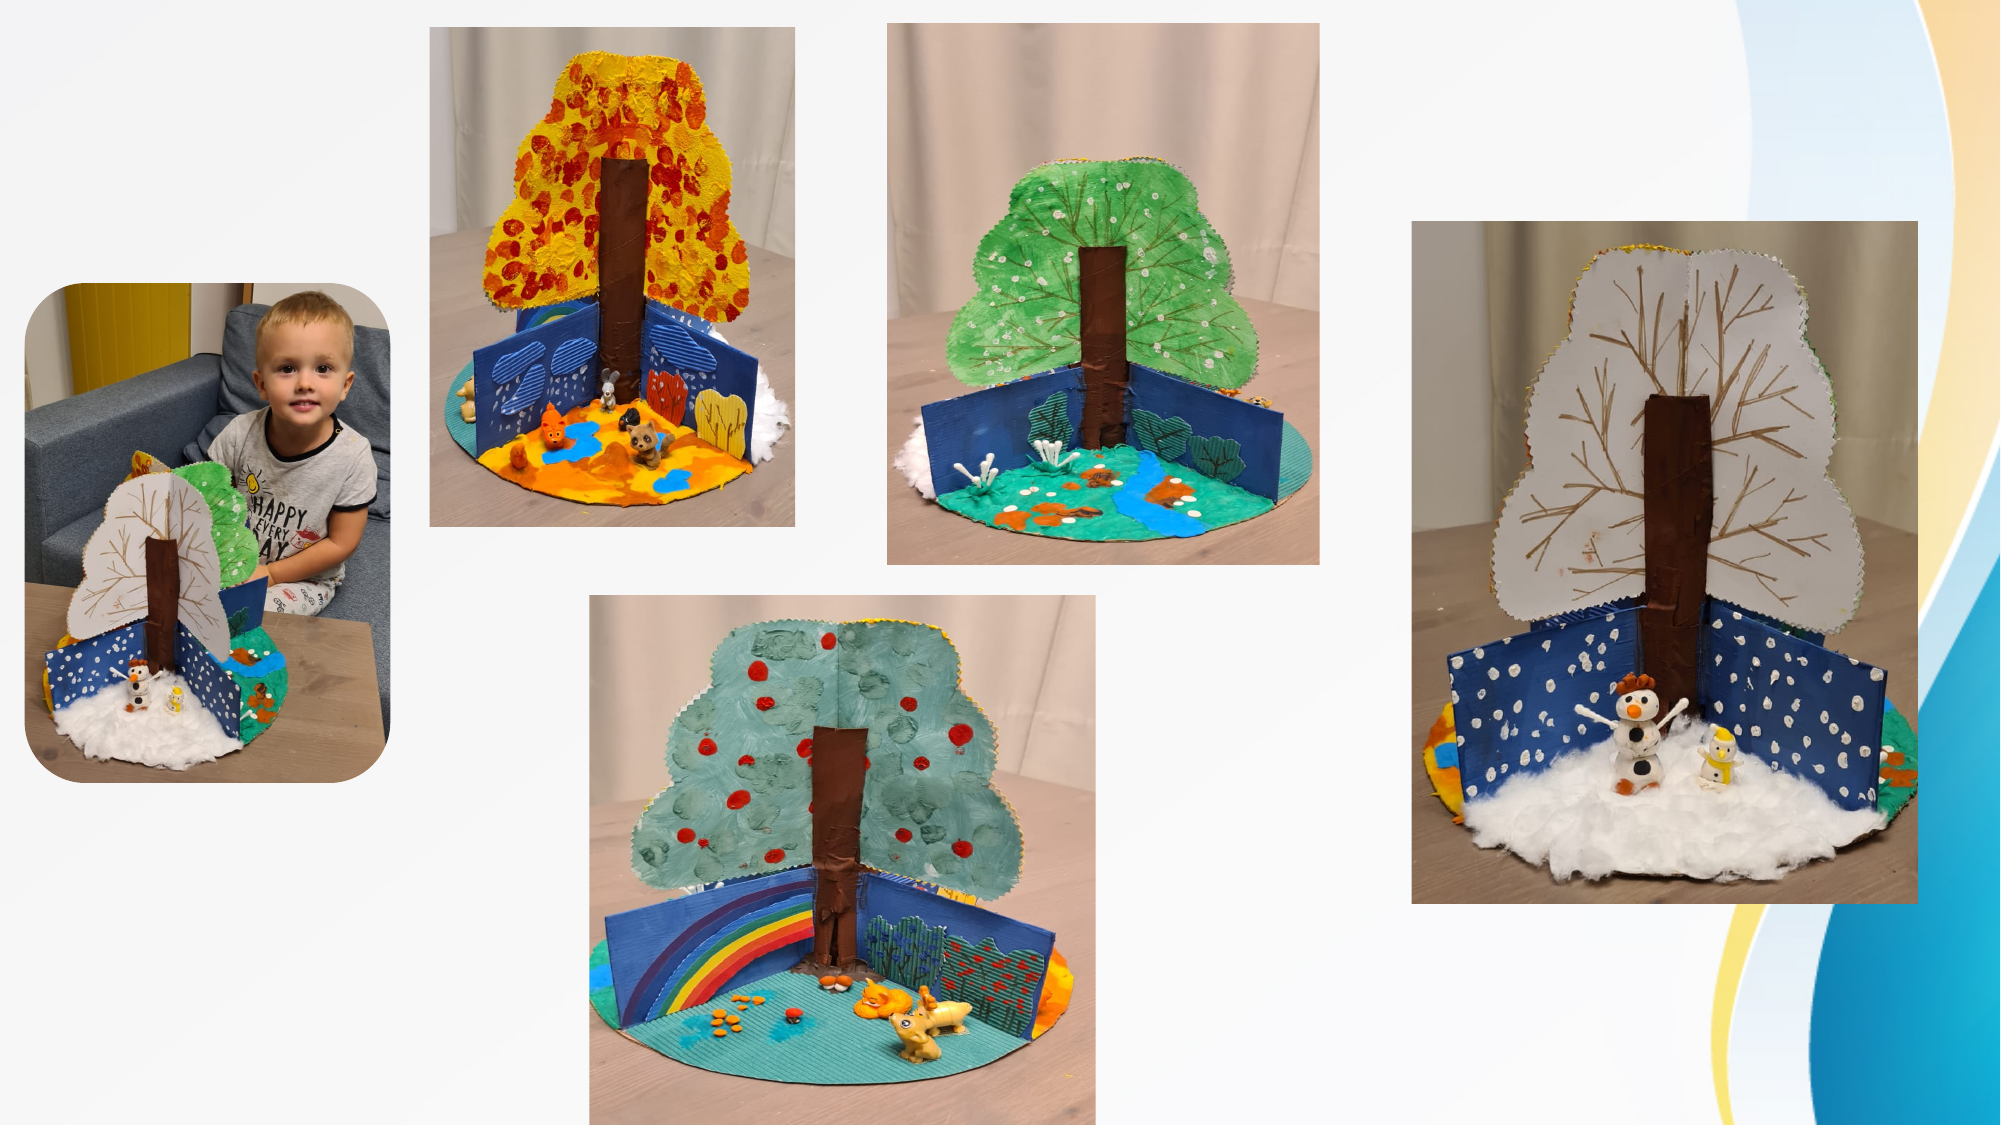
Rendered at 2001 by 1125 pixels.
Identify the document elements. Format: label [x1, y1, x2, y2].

list [429, 27, 796, 527]
list [24, 283, 391, 783]
picture [0, 0, 2001, 1125]
